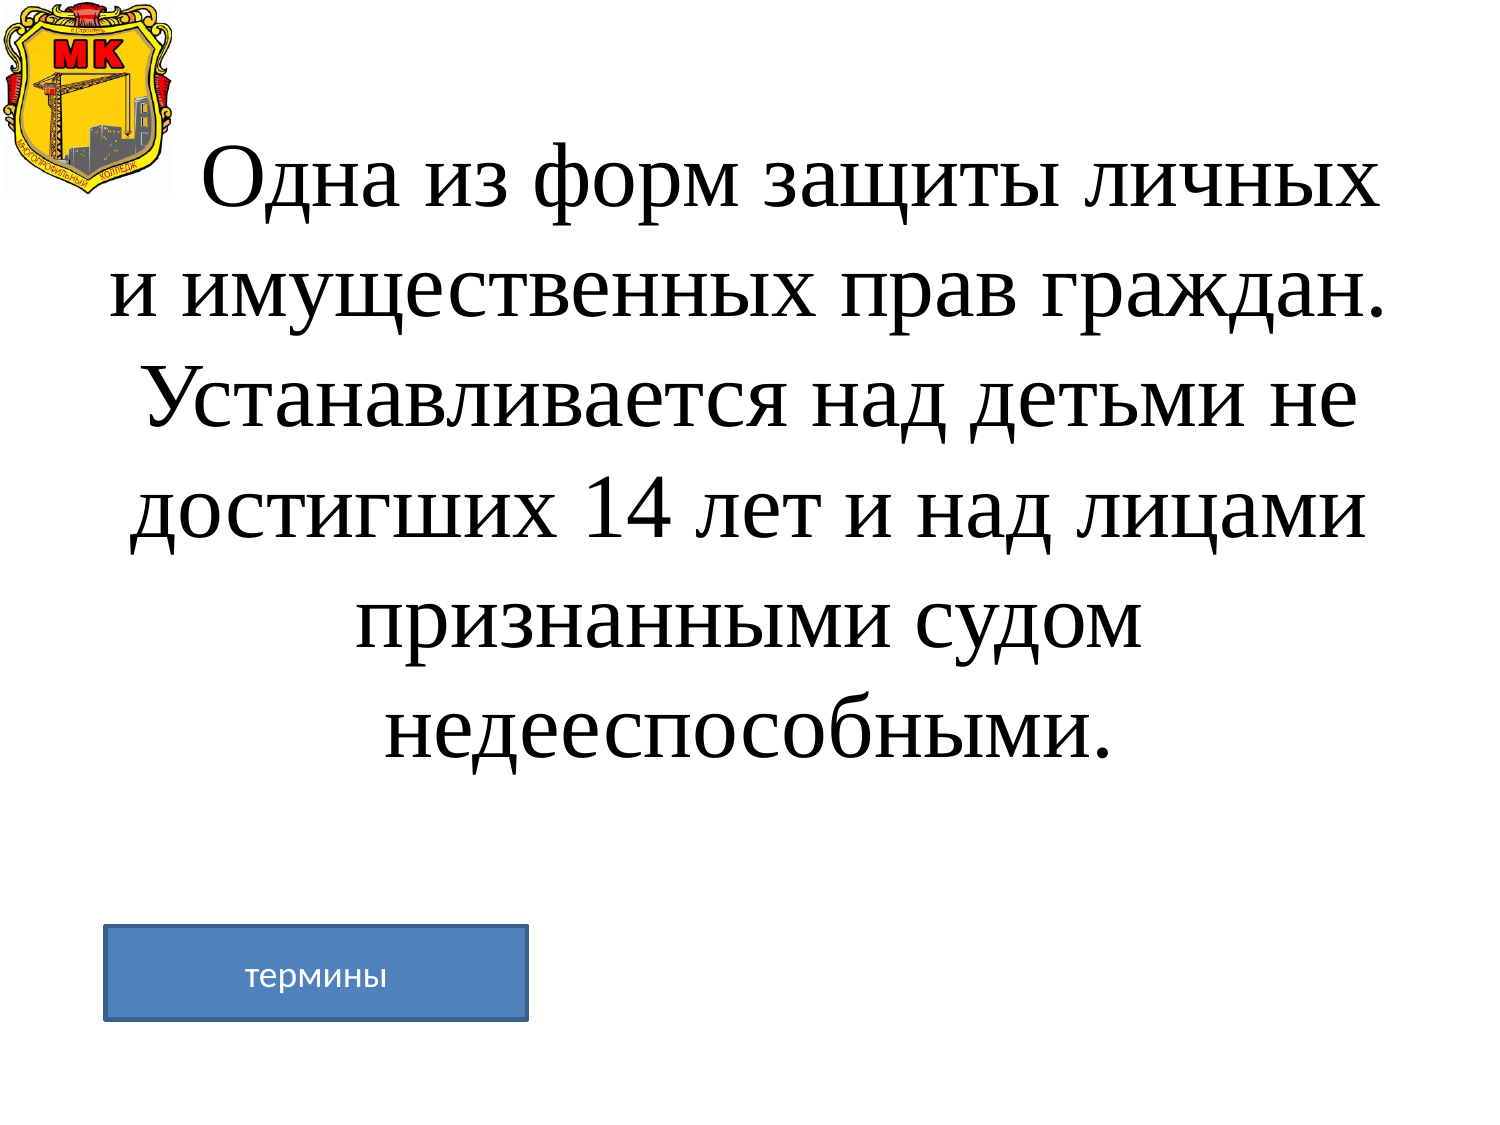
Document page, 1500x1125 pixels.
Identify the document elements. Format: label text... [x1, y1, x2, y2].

title Одна из форм защиты личных и имущественных прав граждан. Устанавливается над детьми не достигших 14 лет и над лицами признанными судом недееспособными. [75, 93, 1425, 797]
picture [3, 2, 172, 194]
text_box термины [103, 924, 529, 1022]
